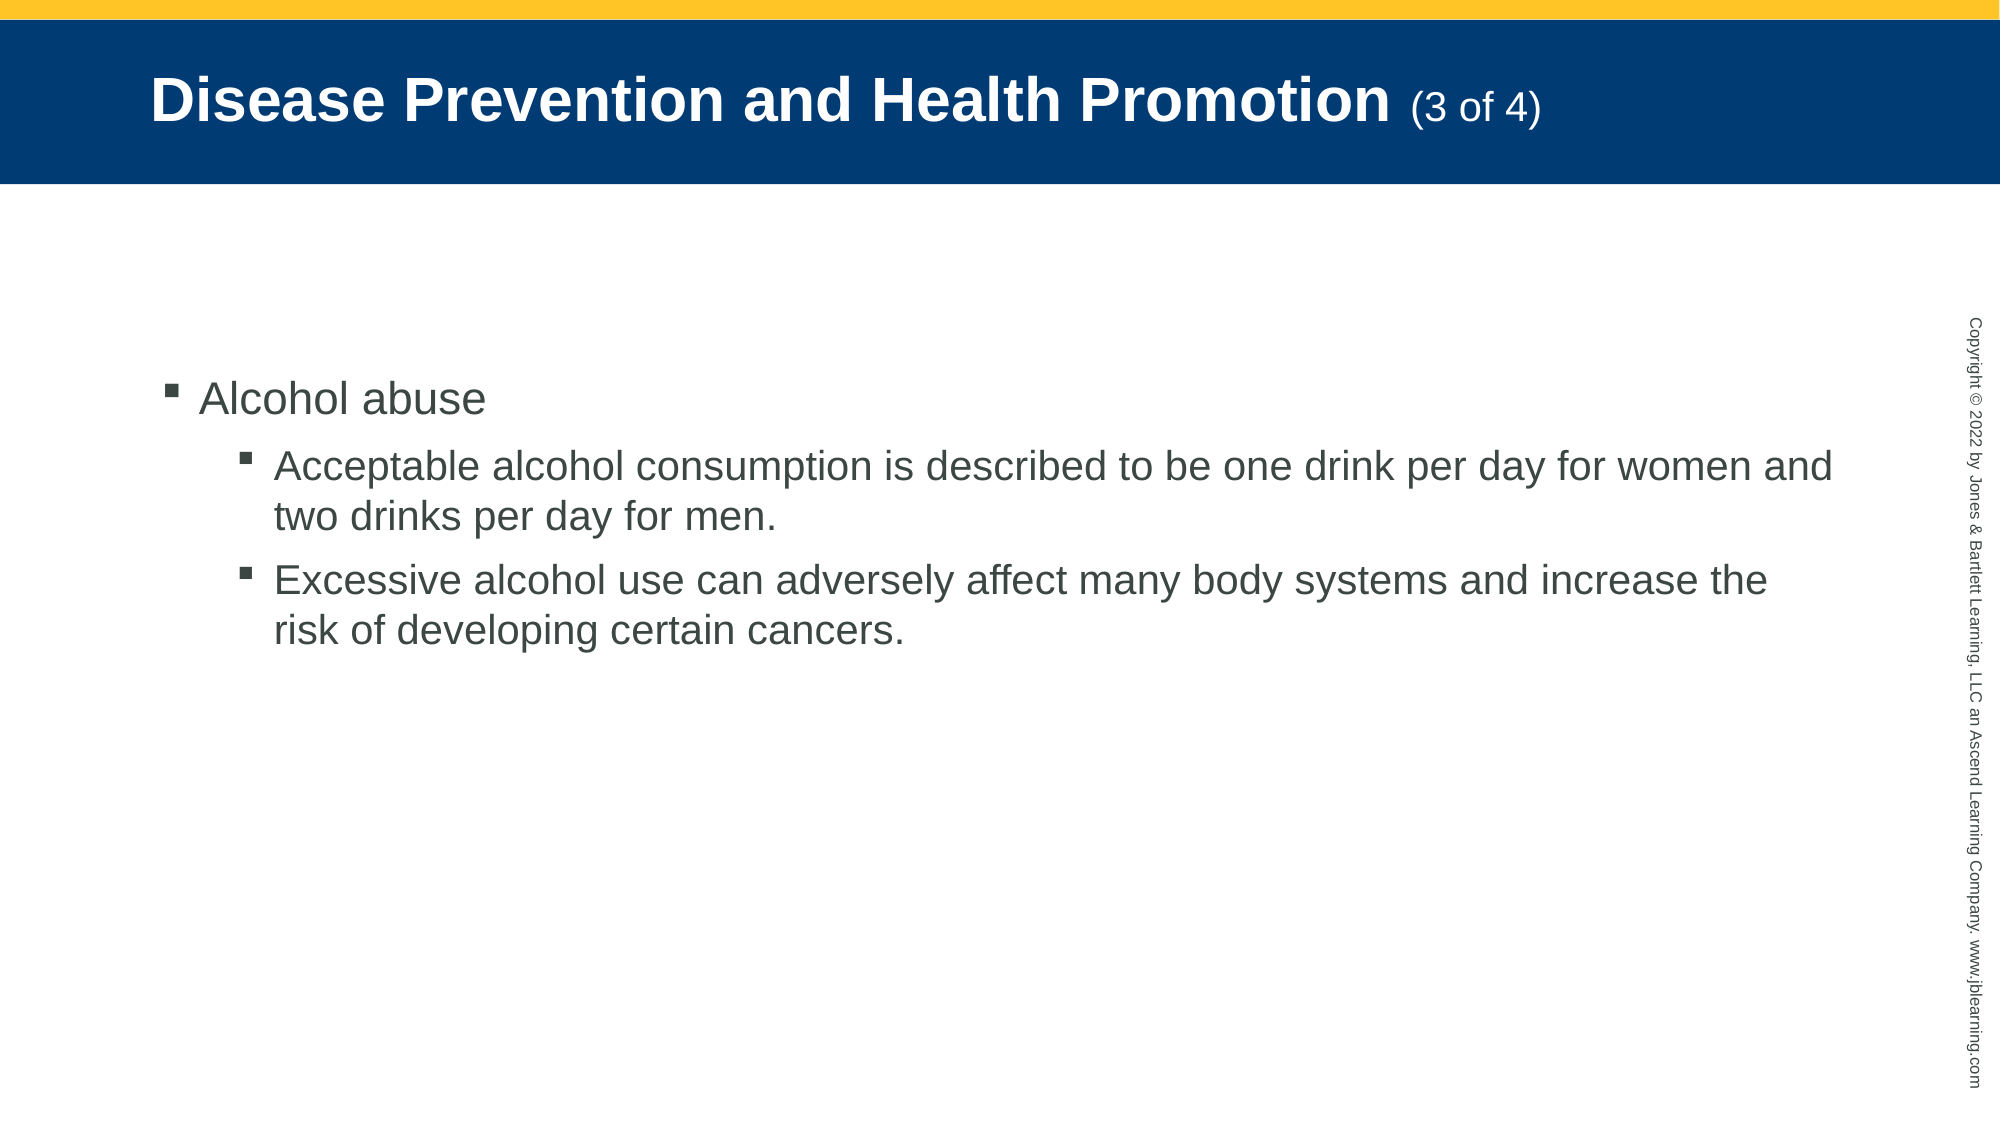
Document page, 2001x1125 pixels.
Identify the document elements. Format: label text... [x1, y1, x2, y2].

title Disease Prevention and Health Promotion (3 of 4) [0, 19, 2000, 185]
list Alcohol abuse Acceptable alcohol consumption is described to be one drink per day for women and two drinks per day for men. Excessive alcohol use can adversely affect many body systems and increase the risk of developing certain cancers. [146, 361, 1859, 1016]
